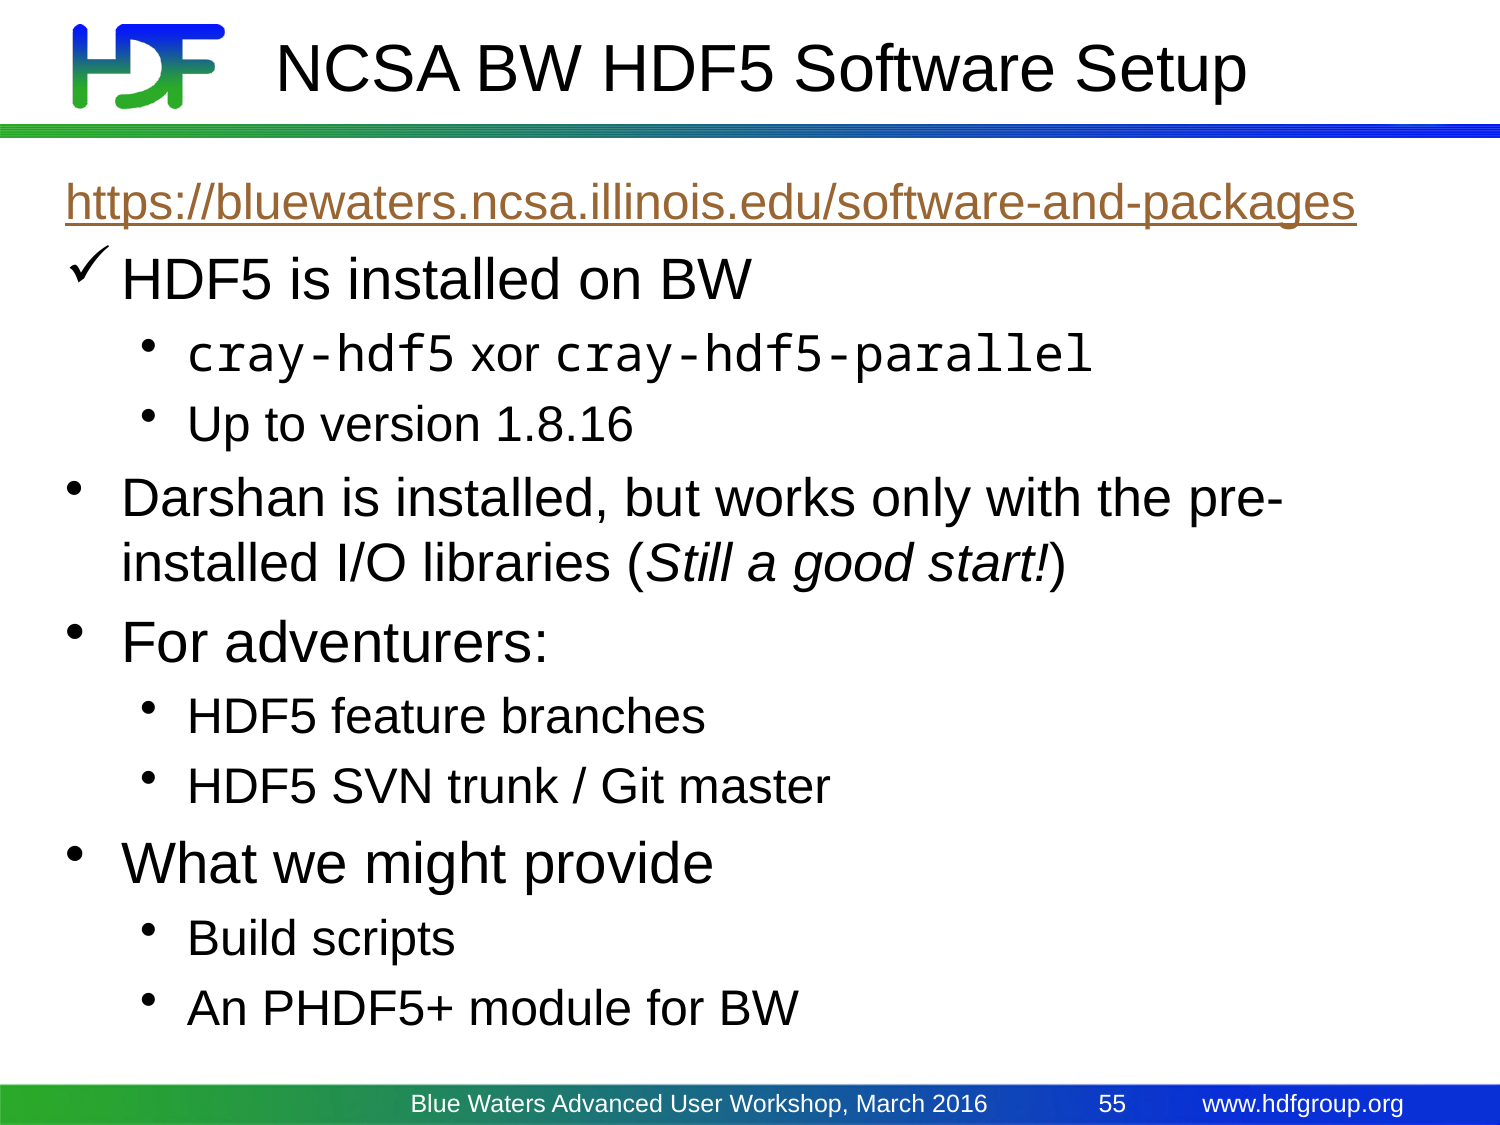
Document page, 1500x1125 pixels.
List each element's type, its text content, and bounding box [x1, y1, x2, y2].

list https://bluewaters.ncsa.illinois.edu/software-and-packages HDF5 is installed on BW cray-hdf5 xor cray-hdf5-parallel Up to version 1.8.16 Darshan is installed, but works only with the pre-installed I/O libraries (Still a good start!) For adventurers: HDF5 feature branches HDF5 SVN trunk / Git master What we might provide Build scripts An PHDF5+ module for BW [50, 162, 1438, 1063]
picture [0, 0, 1500, 1125]
title NCSA BW HDF5 Software Setup [187, 24, 1338, 113]
footer Blue Waters Advanced User Workshop, March 2016 [374, 1087, 1026, 1125]
slide_number 55 [1049, 1087, 1176, 1125]
